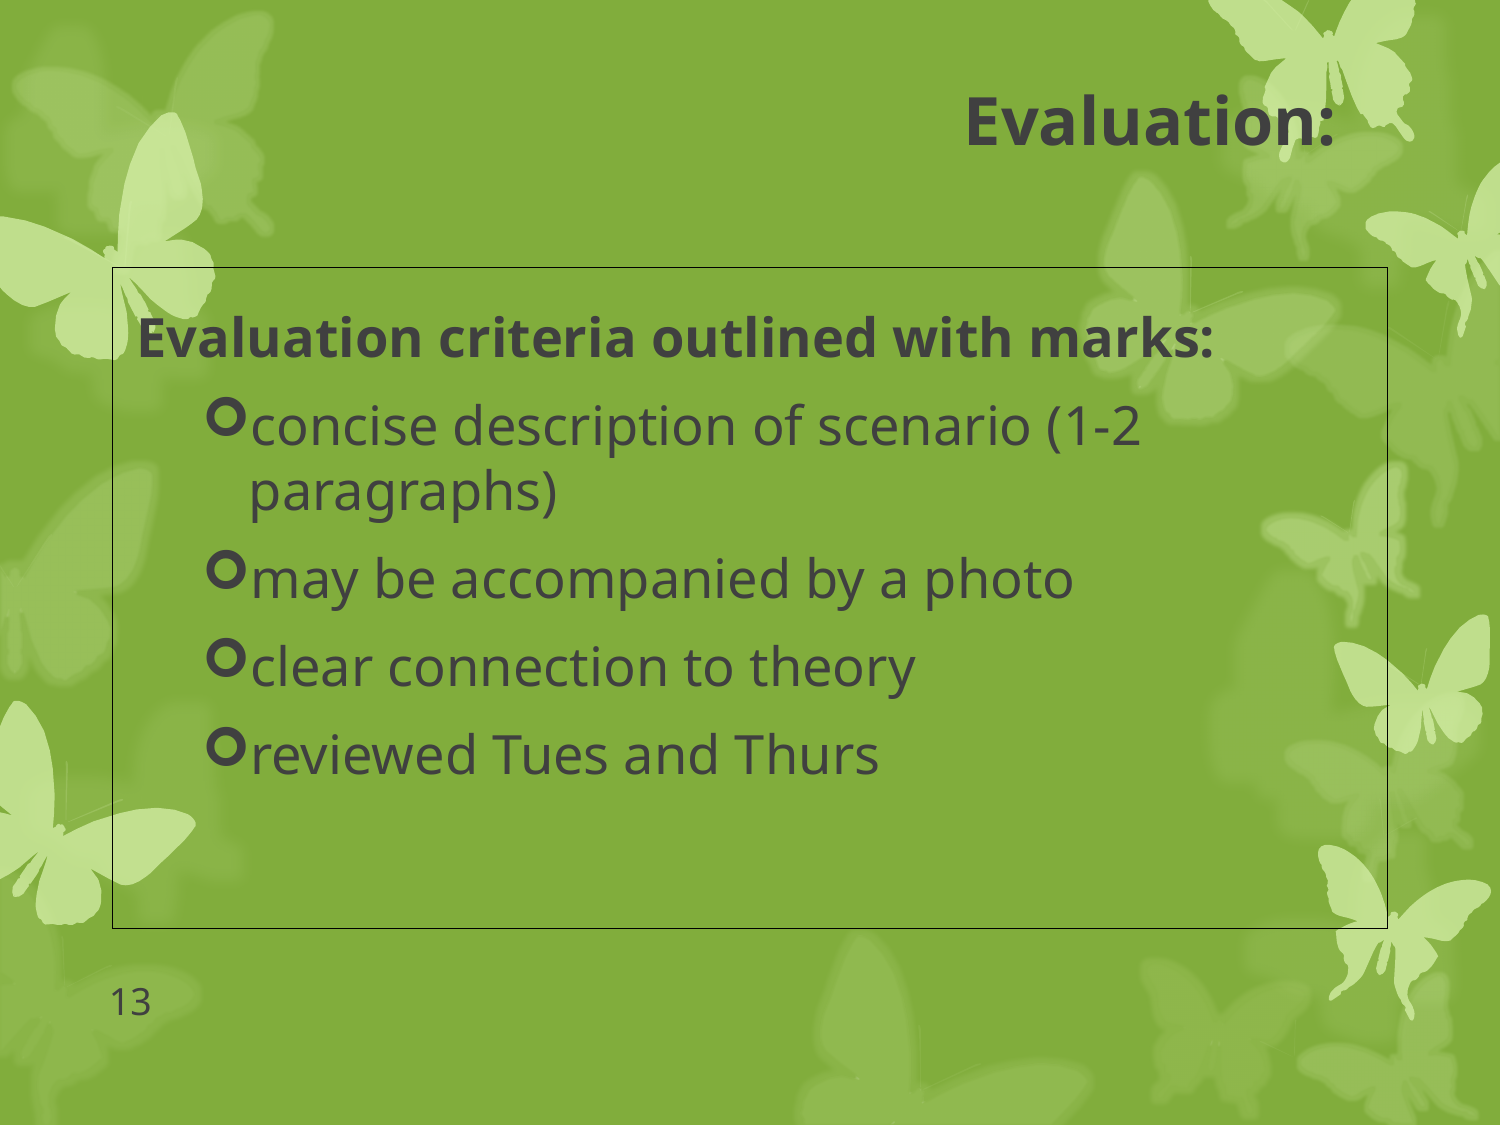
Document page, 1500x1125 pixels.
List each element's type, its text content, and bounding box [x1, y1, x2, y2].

slide_number 13 [93, 976, 194, 1037]
list Evaluation criteria outlined with marks: concise description of scenario (1-2 paragraphs) may be accompanied by a photo clear connection to theory reviewed Tues and Thurs [112, 267, 1388, 929]
title Evaluation: [183, 42, 1352, 195]
